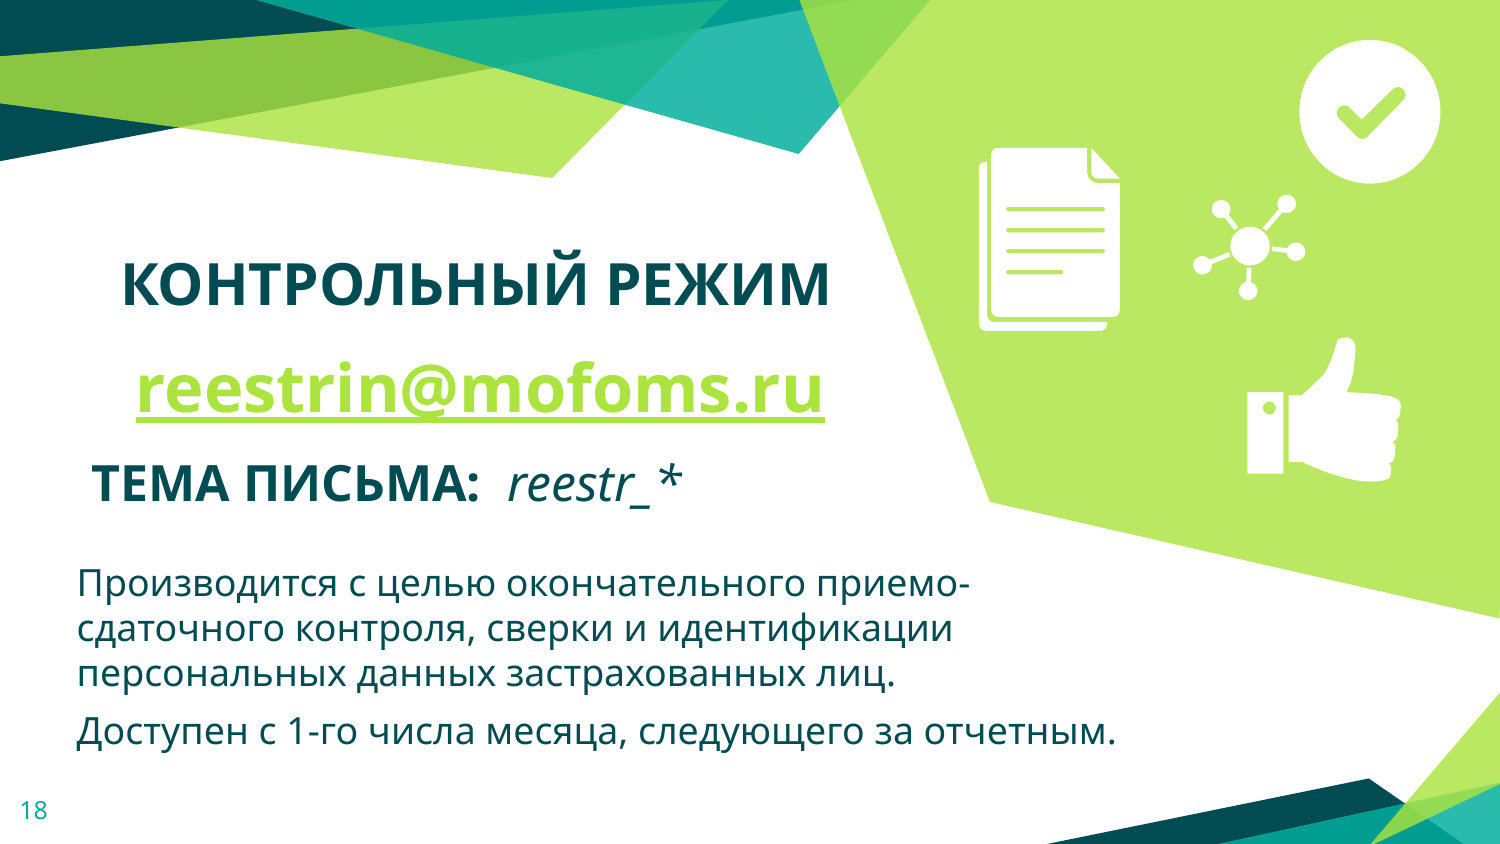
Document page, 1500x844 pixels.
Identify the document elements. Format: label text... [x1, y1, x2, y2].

text_box КОНТРОЛЬНЫЙ РЕЖИМ [49, 232, 903, 347]
text_box [1299, 39, 1441, 184]
text_box ТЕМА ПИСЬМА: reestr_* [76, 436, 932, 545]
subtitle Производится с целью окончательного приемо-сдаточного контроля, сверки и идентификации персональных данных застрахованных лиц. Доступен с 1-го числа месяца, следующего за отчетным. [61, 544, 1134, 807]
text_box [1193, 194, 1306, 301]
text_box [799, 0, 1500, 619]
title reestrin@mofoms.ru [30, 330, 931, 439]
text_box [1246, 337, 1402, 482]
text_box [978, 147, 1121, 331]
slide_number 18 [4, 779, 95, 844]
